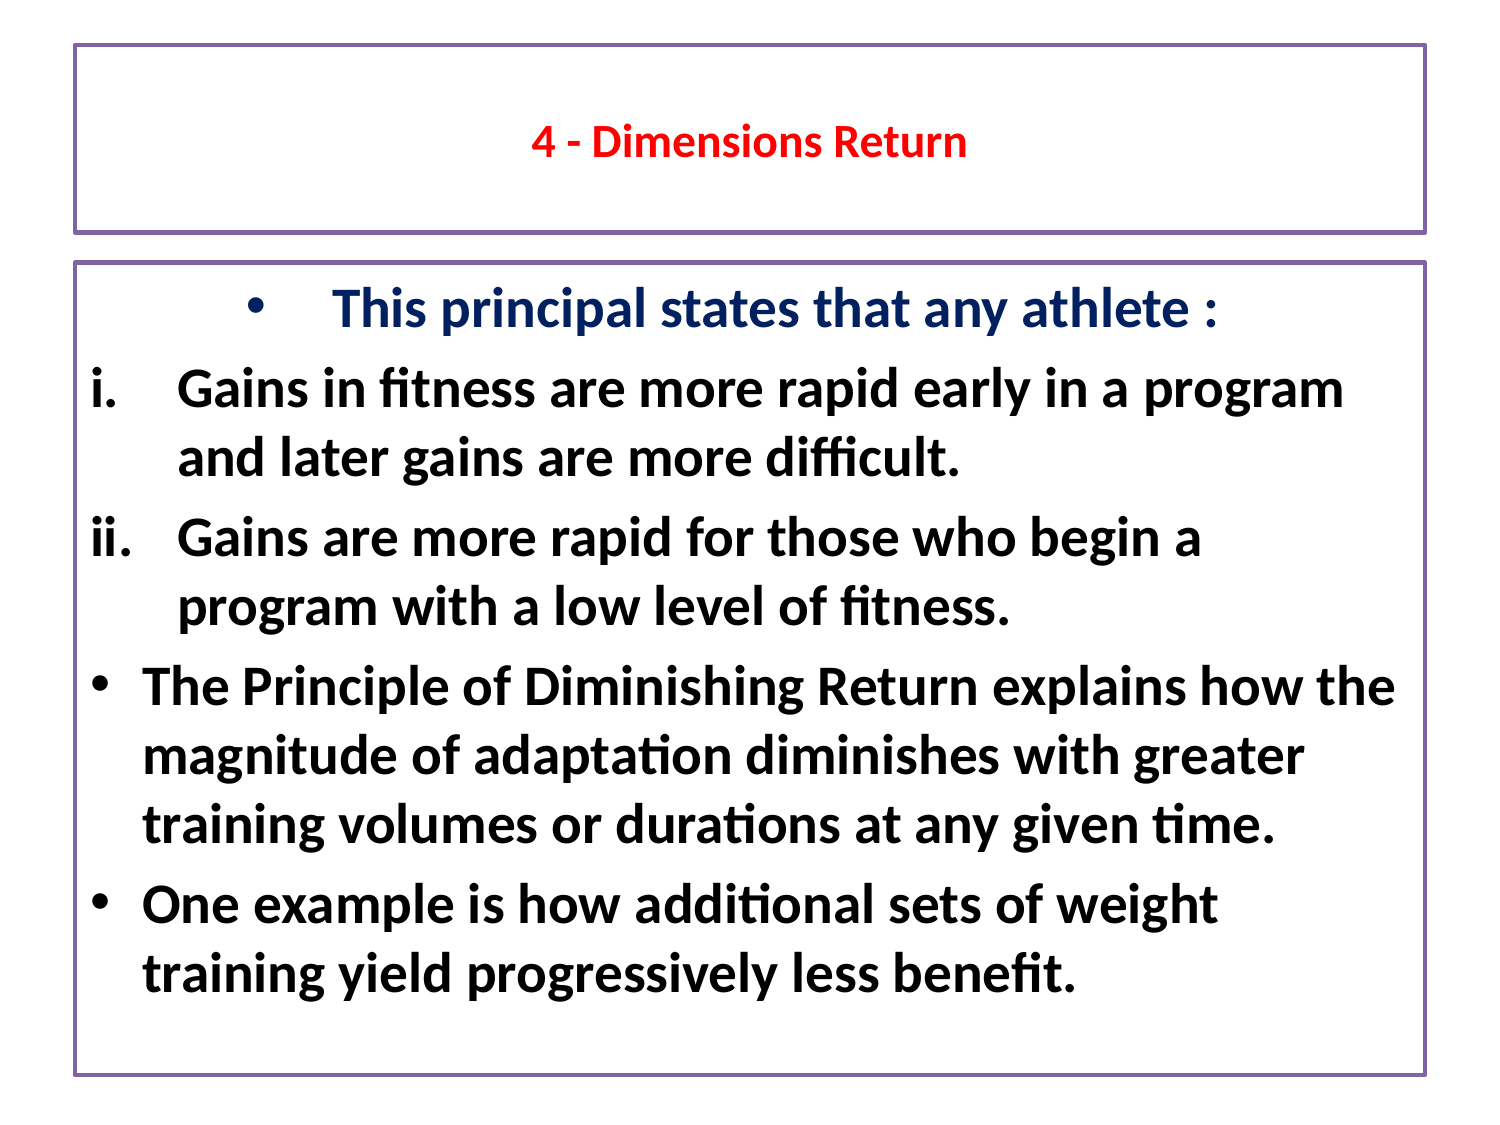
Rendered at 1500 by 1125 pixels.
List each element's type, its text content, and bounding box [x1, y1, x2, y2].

list This principal states that any athlete : Gains in fitness are more rapid early in a program and later gains are more difficult. Gains are more rapid for those who begin a program with a low level of fitness. The Principle of Diminishing Return explains how the magnitude of adaptation diminishes with greater training volumes or durations at any given time. One example is how additional sets of weight training yield progressively less benefit. [73, 260, 1427, 1077]
title 4 - Dimensions Return [73, 43, 1427, 235]
